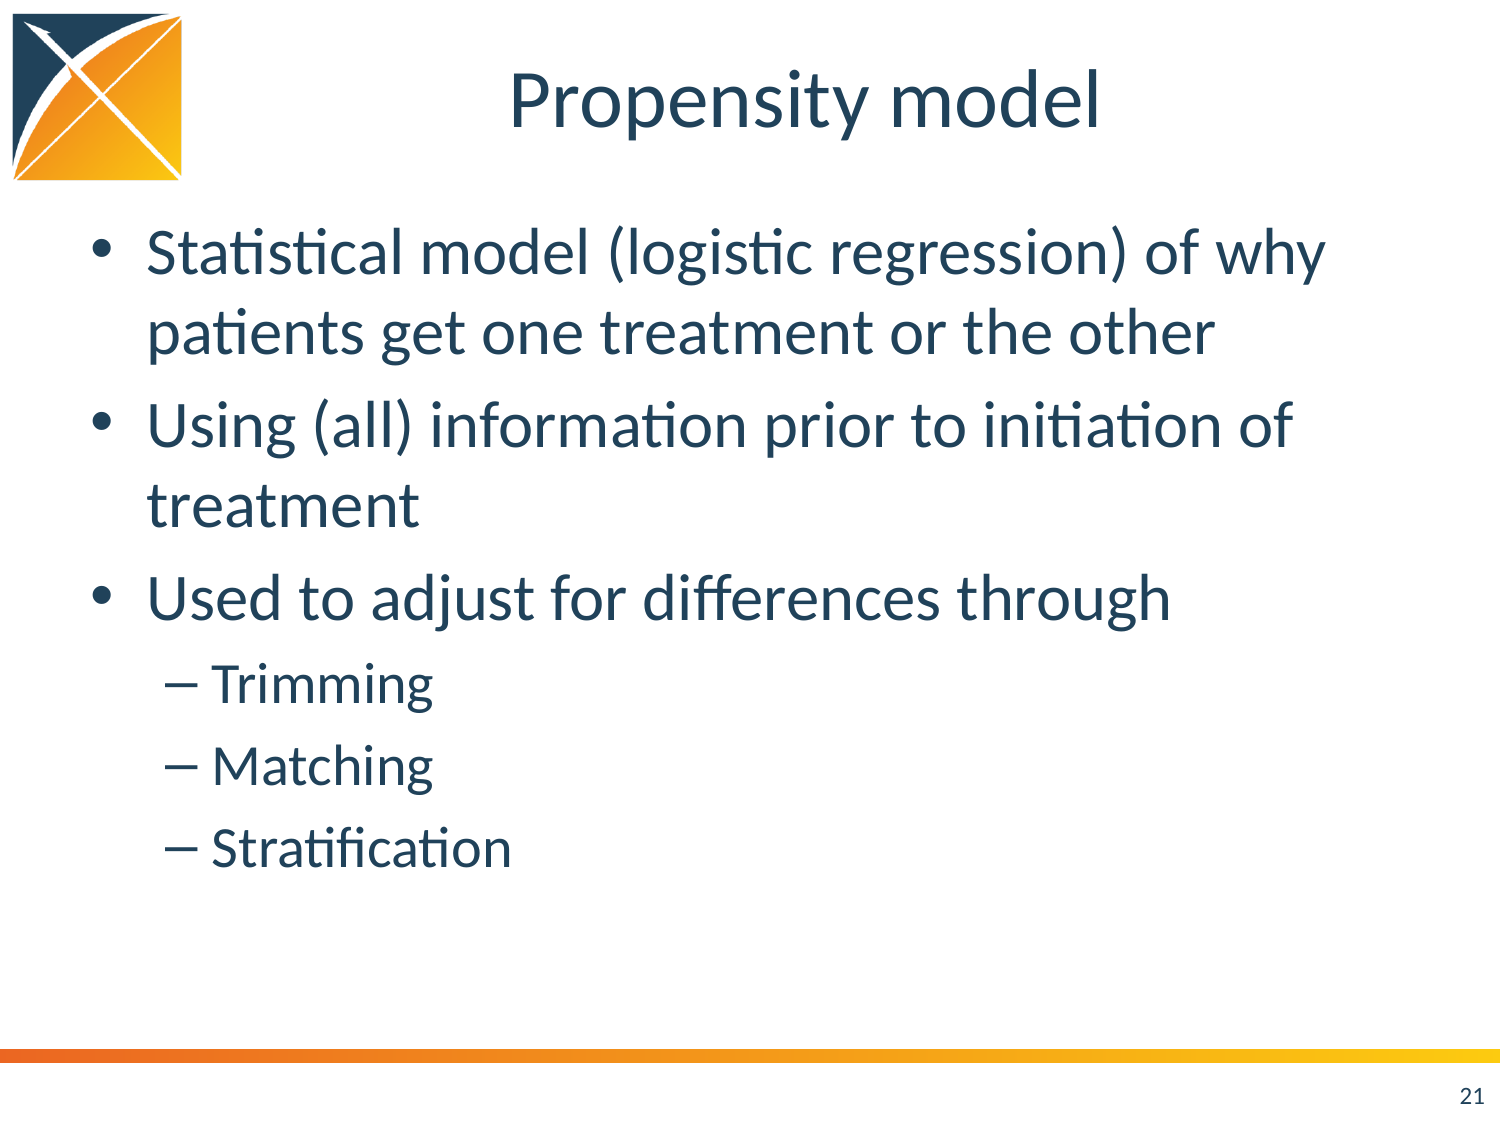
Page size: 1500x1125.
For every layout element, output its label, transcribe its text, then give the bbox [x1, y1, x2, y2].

list Statistical model (logistic regression) of why patients get one treatment or the other Using (all) information prior to initiation of treatment Used to adjust for differences through Trimming Matching Stratification [75, 200, 1425, 1005]
picture [0, 0, 206, 200]
slide_number 21 [1149, 1065, 1500, 1125]
title Propensity model [187, 24, 1425, 163]
